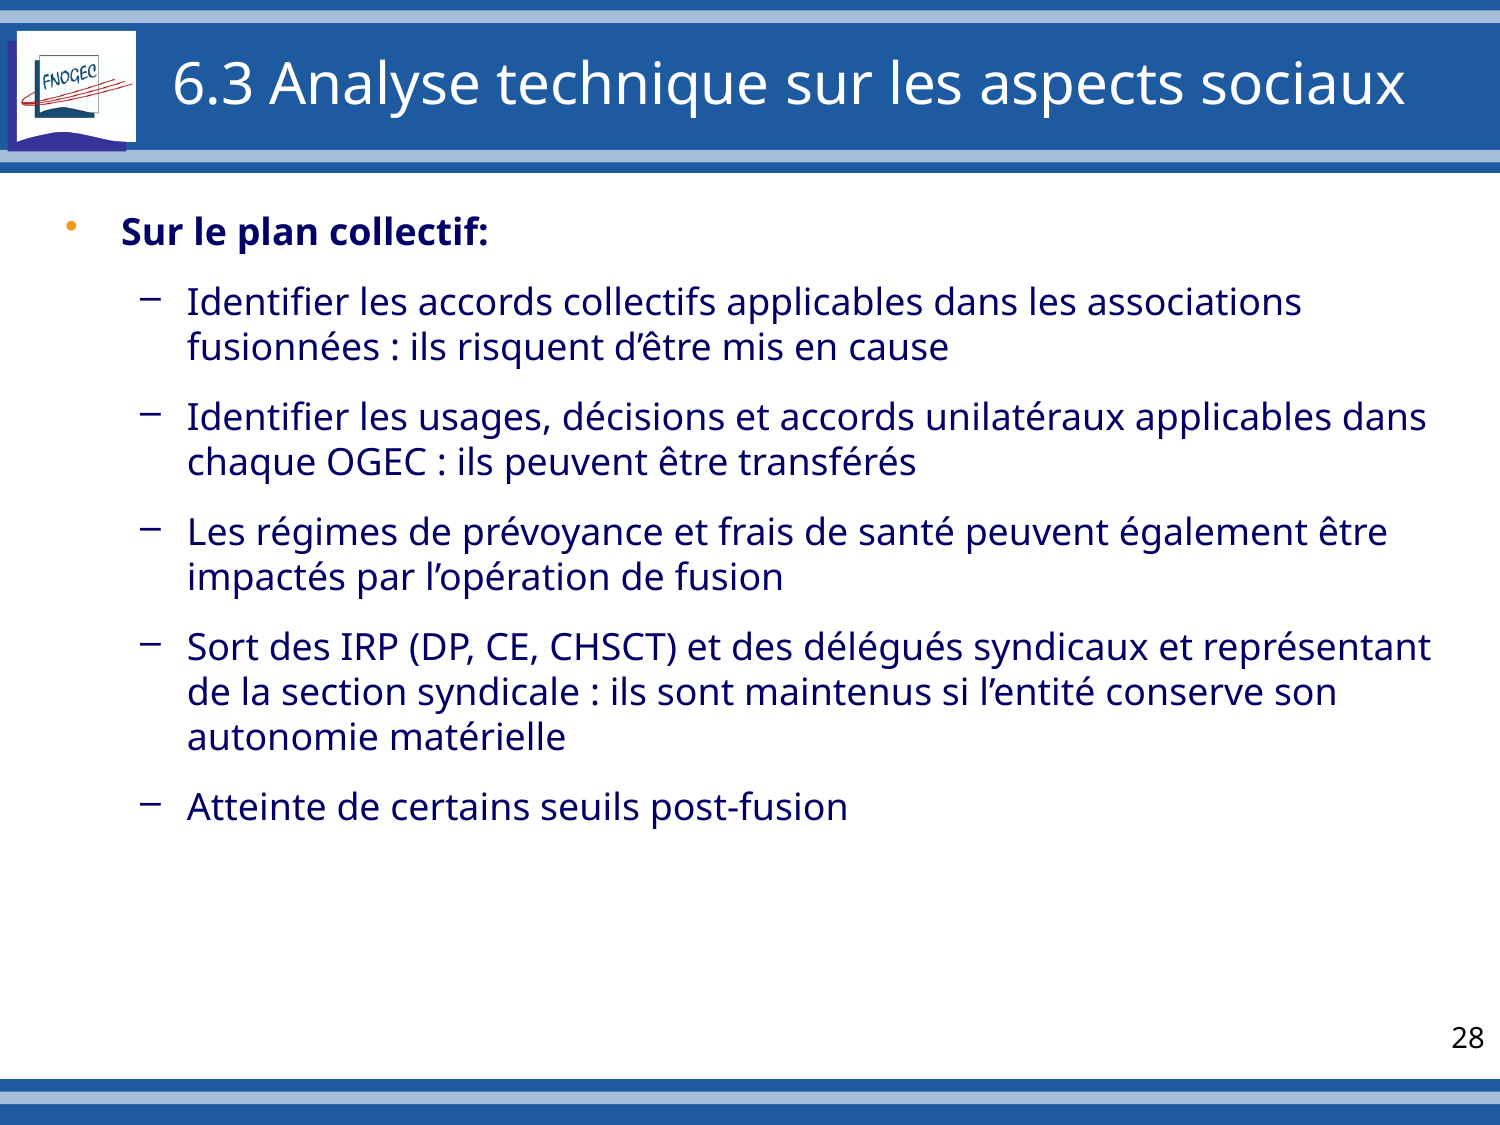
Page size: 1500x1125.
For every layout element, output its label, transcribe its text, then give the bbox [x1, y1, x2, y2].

picture [18, 51, 136, 123]
slide_number 28 [1471, 1011, 1500, 1090]
text_box Sur le plan collectif: Identifier les accords collectifs applicables dans les associations fusionnées : ils risquent d’être mis en cause Identifier les usages, décisions et accords unilatéraux applicables dans chaque OGEC : ils peuvent être transférés Les régimes de prévoyance et frais de santé peuvent également être impactés par l’opération de fusion Sort des IRP (DP, CE, CHSCT) et des délégués syndicaux et représentant de la section syndicale : ils sont maintenus si l’entité conserve son autonomie matérielle Atteinte de certains seuils post-fusion [64, 208, 1471, 1094]
title 6.3 Analyse technique sur les aspects sociaux [157, 36, 1500, 126]
